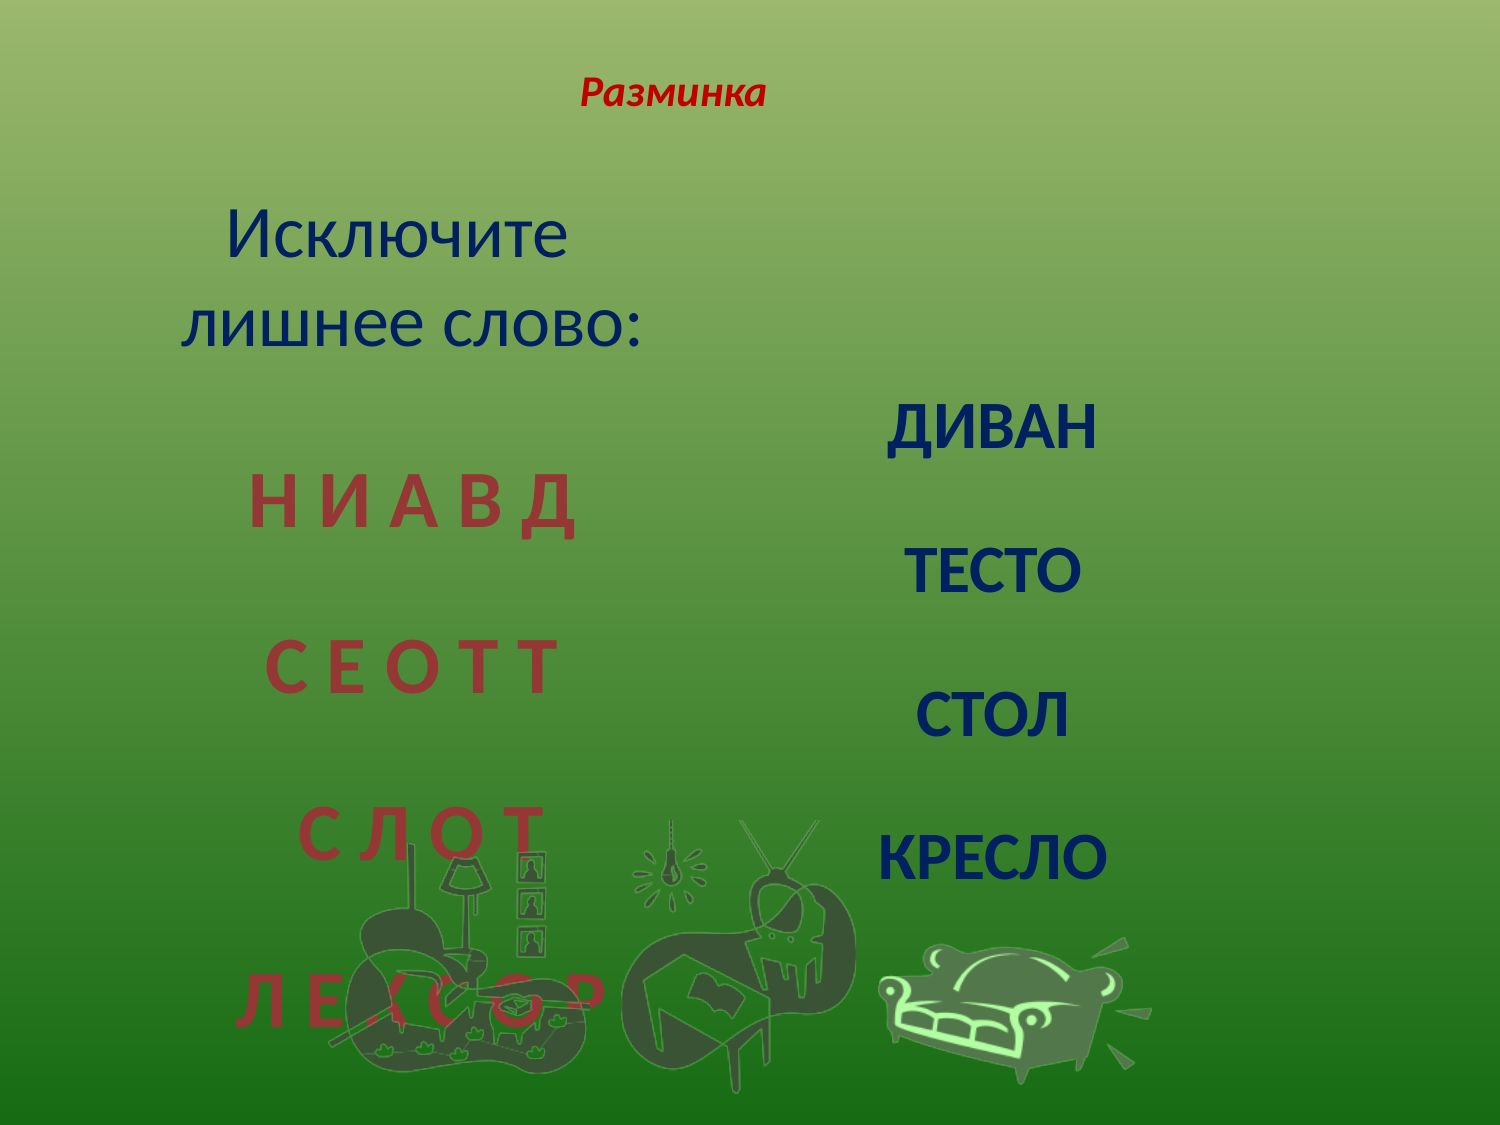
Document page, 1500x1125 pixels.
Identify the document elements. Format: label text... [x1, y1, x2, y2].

list Исключите лишнее слово: Н И А В Д С Е О Т Т С Л О Т Л Е К С О Р [75, 175, 704, 1055]
picture [878, 937, 1153, 1085]
list ДИВАН ТЕСТО СТОЛ КРЕСЛО [667, 199, 1319, 903]
picture [620, 820, 857, 1095]
title Разминка [316, 0, 1032, 188]
picture [327, 843, 590, 1075]
